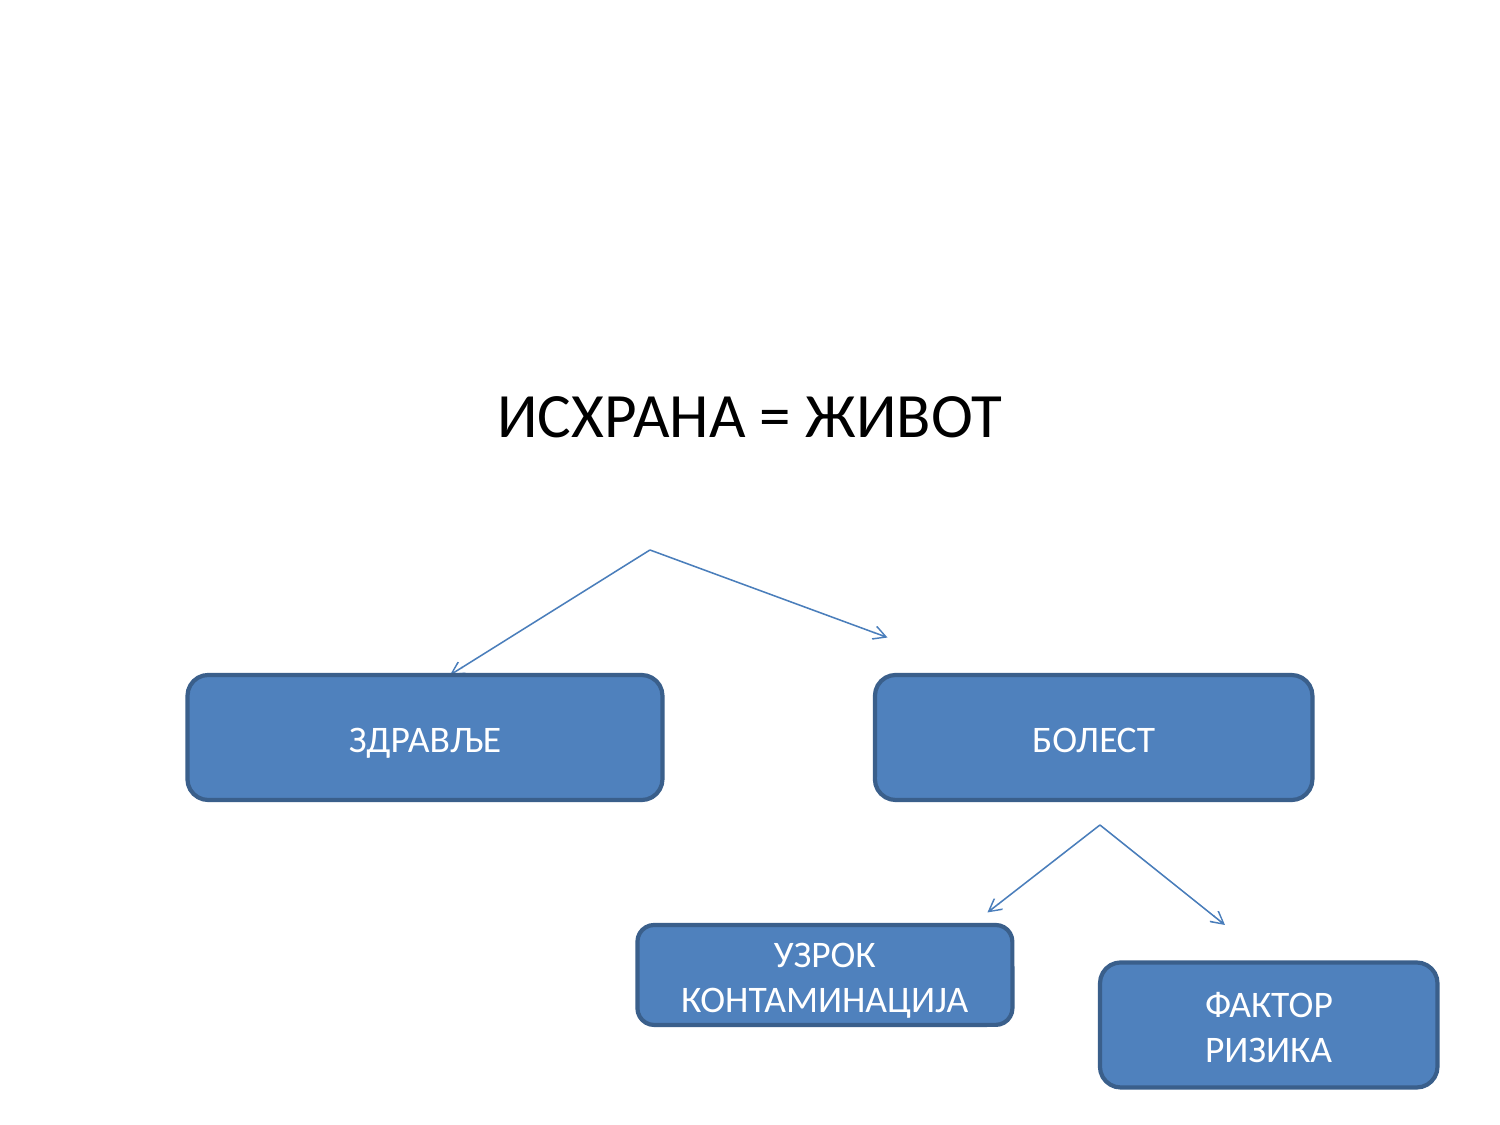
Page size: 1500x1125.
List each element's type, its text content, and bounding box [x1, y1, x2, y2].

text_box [649, 549, 888, 638]
text_box ФАКТОР РИЗИКА [1097, 960, 1440, 1090]
text_box УЗРОК КОНТАМИНАЦИЈА [635, 922, 1015, 1028]
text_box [449, 549, 651, 676]
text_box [987, 824, 1098, 913]
text_box ЗДРАВЉЕ [185, 672, 665, 803]
title ИСХРАНА = ЖИВОТ [0, 212, 1500, 764]
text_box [1099, 824, 1226, 926]
text_box БОЛЕСТ [872, 672, 1315, 803]
